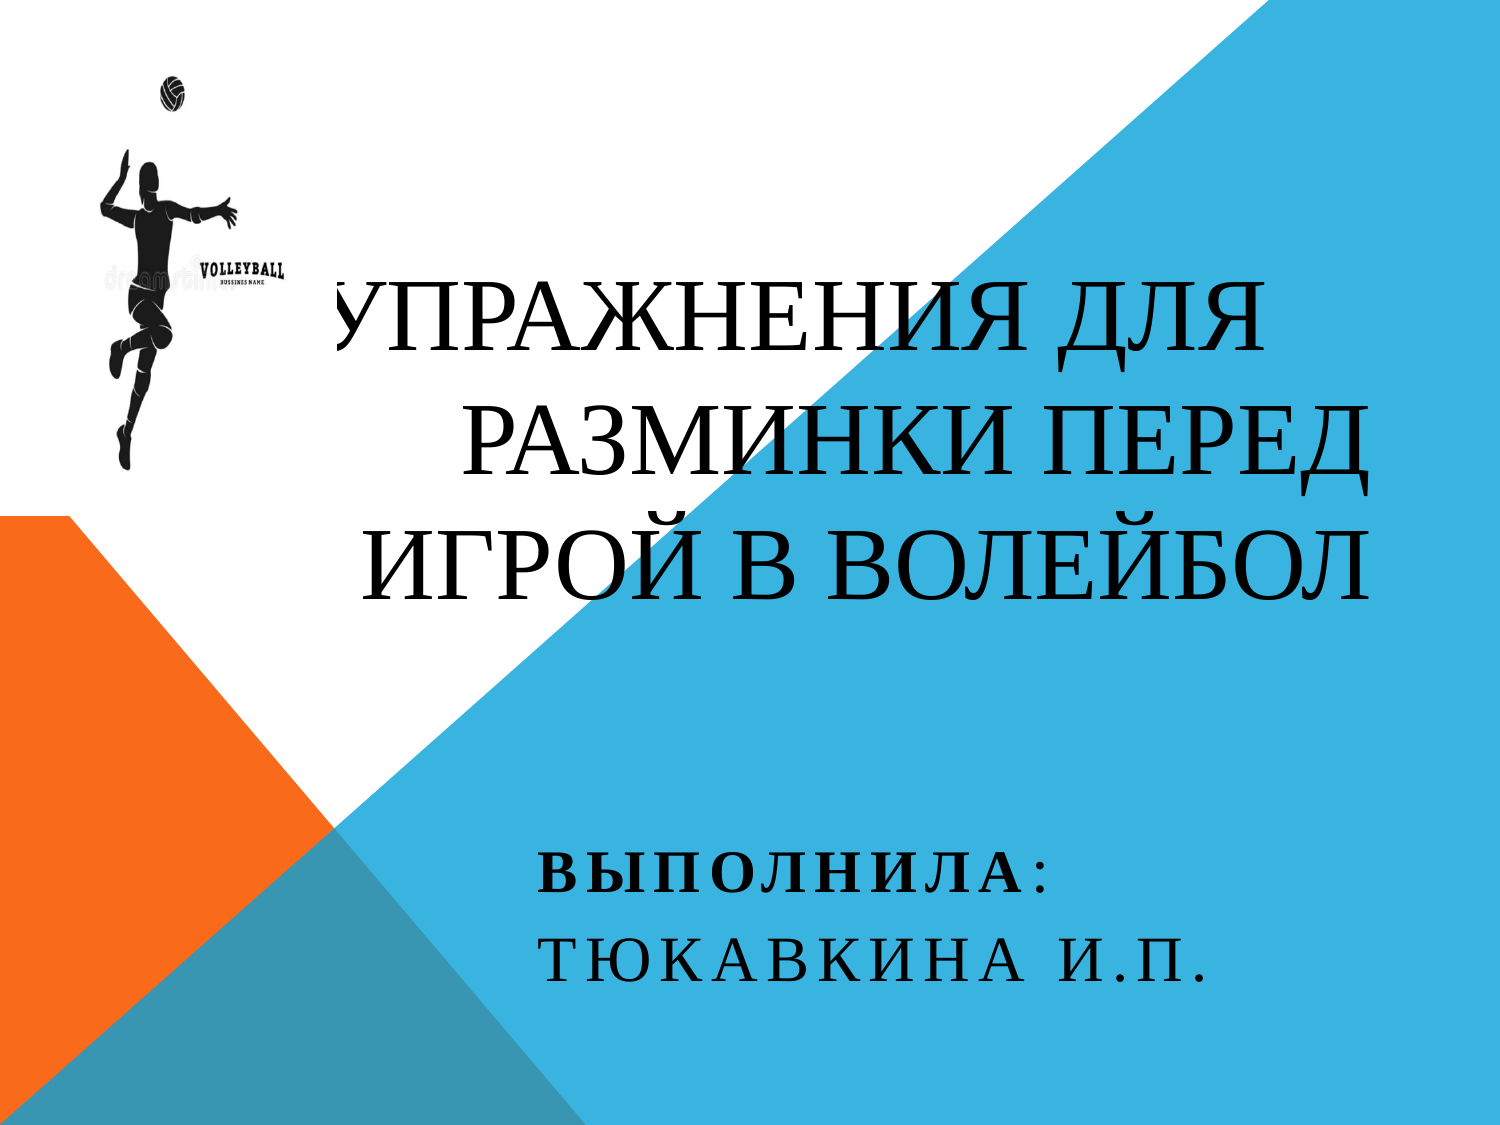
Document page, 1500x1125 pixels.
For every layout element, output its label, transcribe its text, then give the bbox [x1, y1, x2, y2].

title Упражнения для Разминки перед игрой в волейбол [112, 231, 1388, 622]
picture [0, 30, 337, 516]
subtitle Выполнила: Тюкавкина И.П. [64, 763, 1482, 1125]
